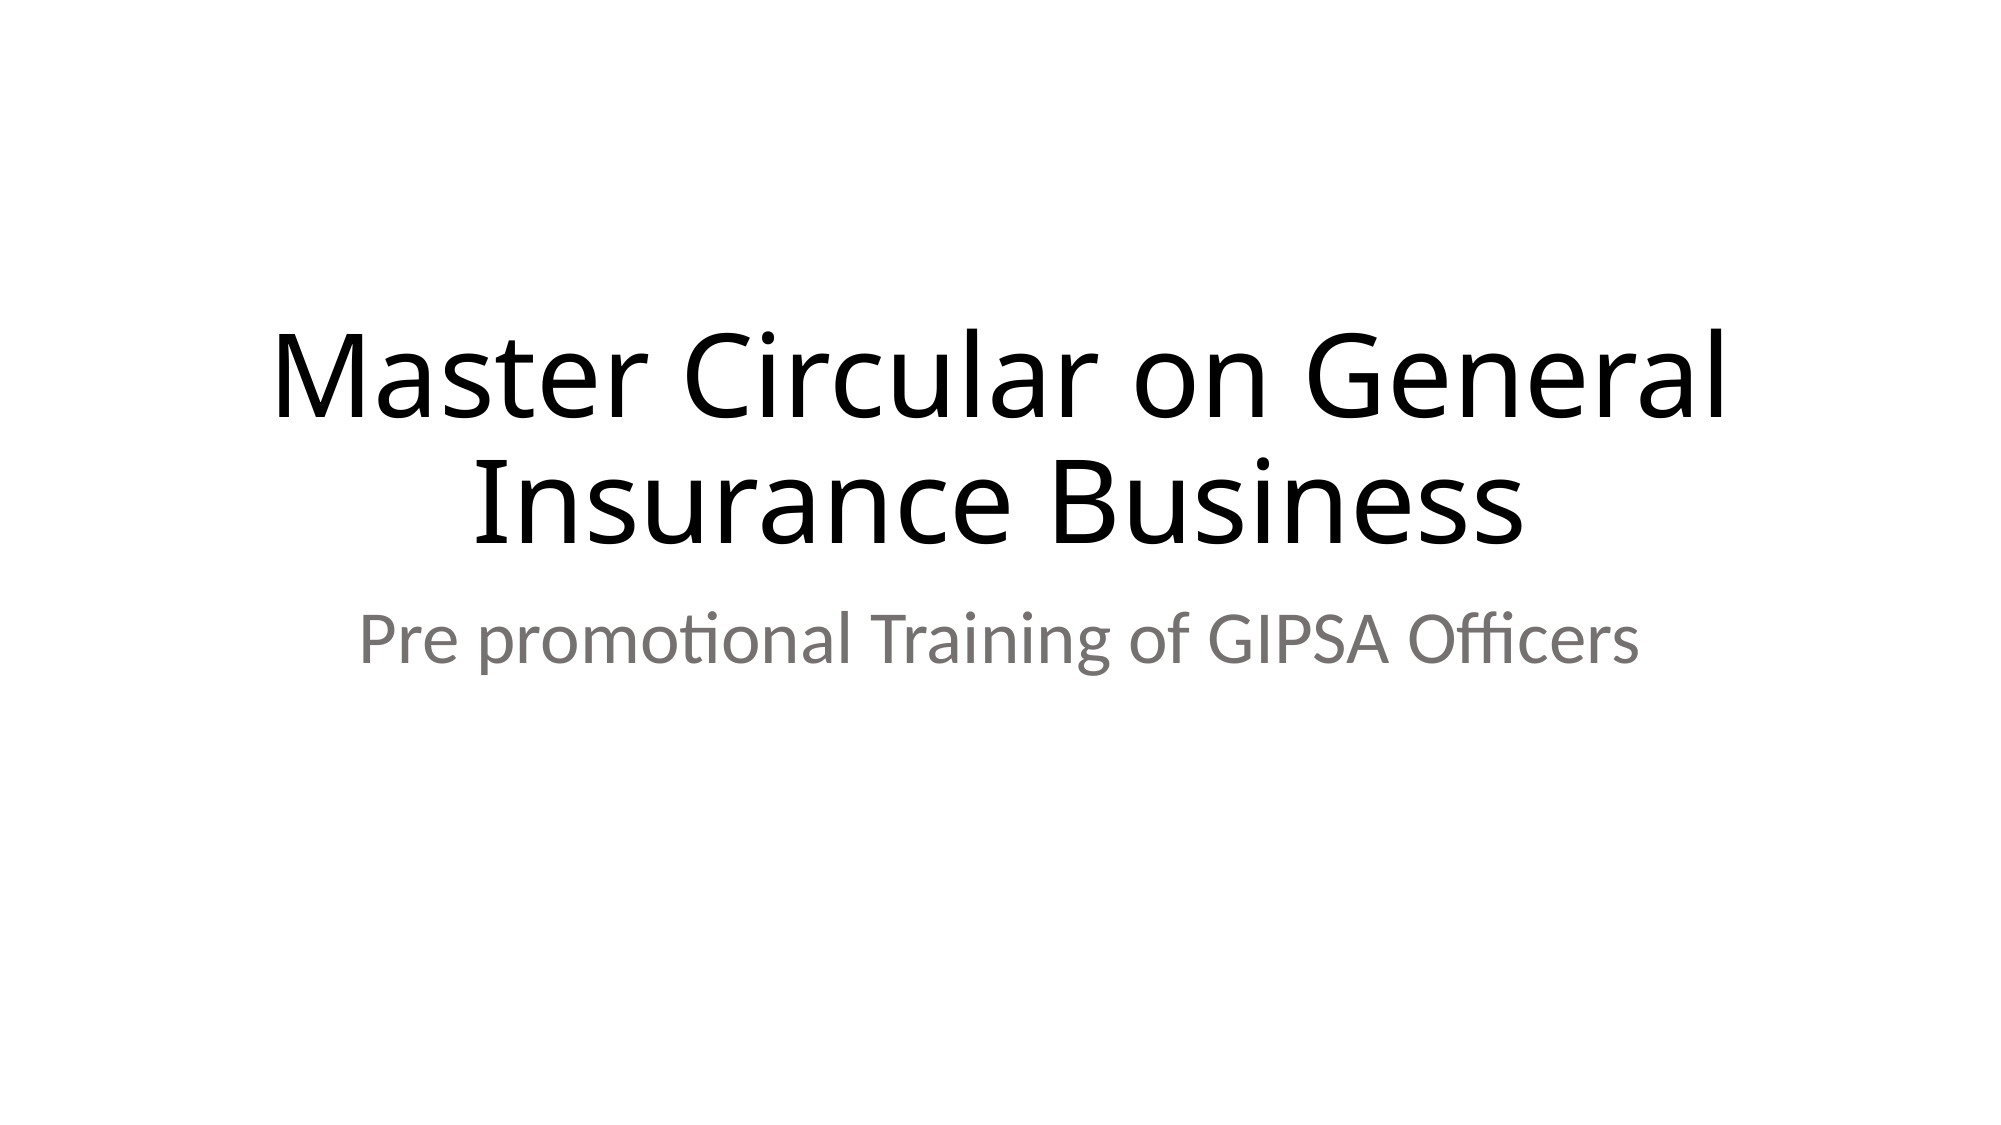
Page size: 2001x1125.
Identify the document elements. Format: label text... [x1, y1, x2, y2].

subtitle Pre promotional Training of GIPSA Officers [249, 590, 1750, 863]
title Master Circular on General Insurance Business [249, 184, 1750, 576]
